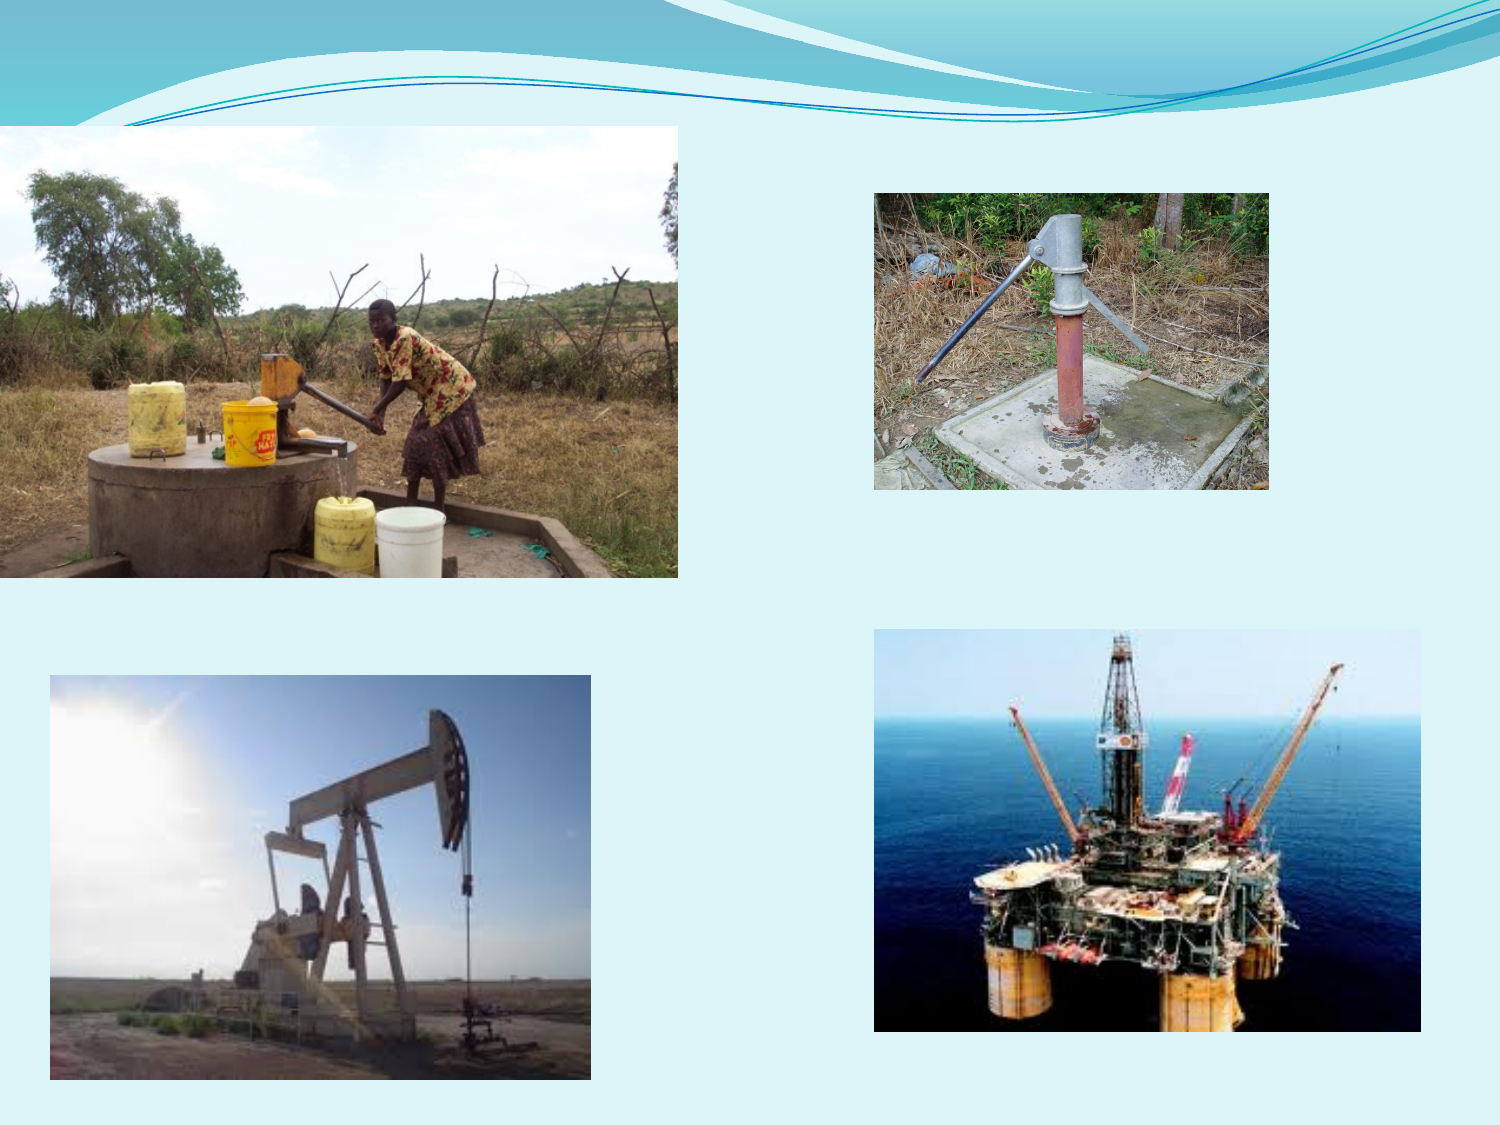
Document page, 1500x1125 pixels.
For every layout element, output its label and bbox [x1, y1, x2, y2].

picture [0, 125, 678, 578]
picture [874, 629, 1421, 1033]
picture [874, 193, 1270, 491]
picture [50, 675, 591, 1080]
